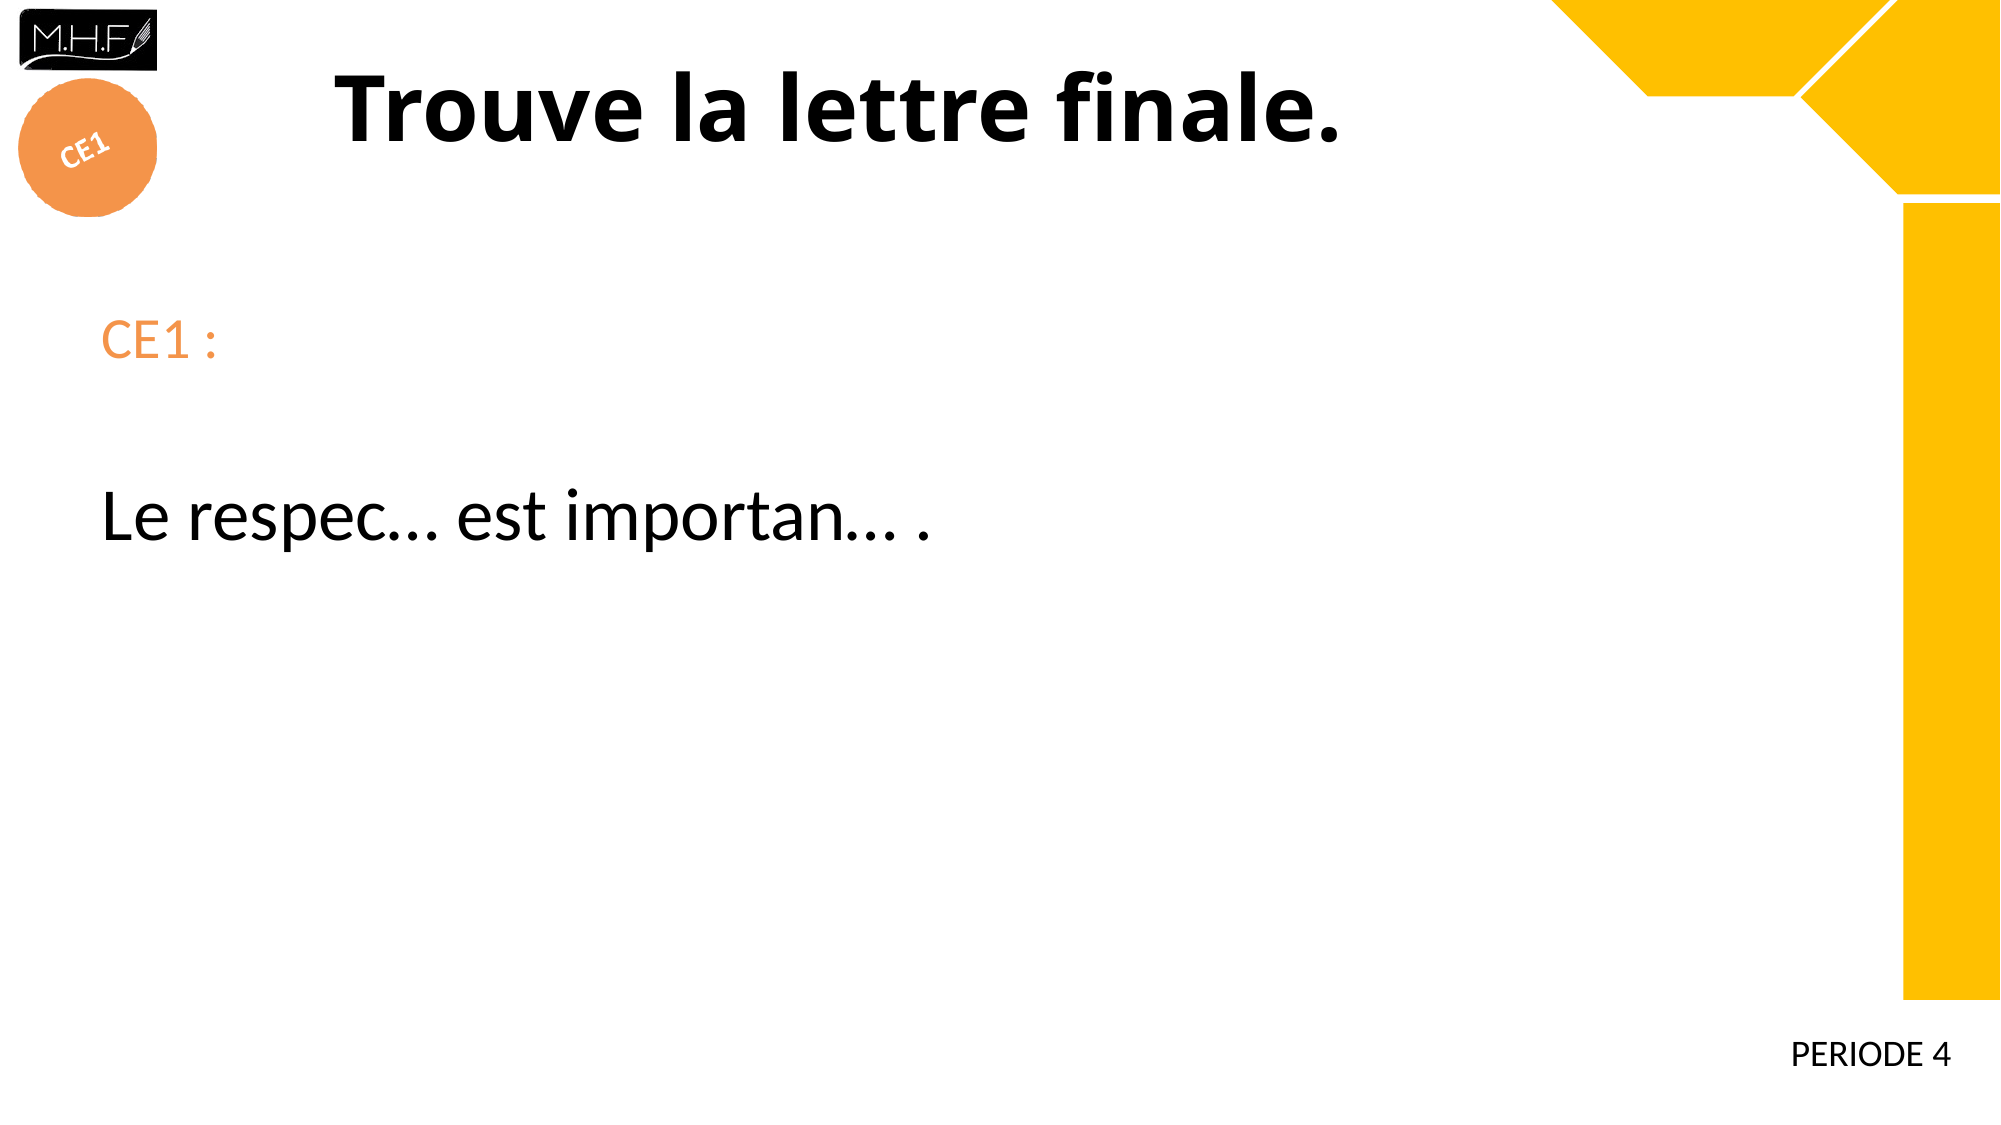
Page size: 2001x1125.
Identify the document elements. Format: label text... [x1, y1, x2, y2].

title Trouve la lettre finale. [318, 3, 1865, 221]
text_box [1799, 0, 2000, 196]
text_box [1549, 0, 1892, 98]
text_box PERIODE 4 [1362, 1021, 1967, 1125]
picture [18, 78, 157, 218]
list CE1 : Le respec… est importan… . [86, 300, 1000, 1015]
text_box [1902, 202, 2000, 1001]
picture [16, 7, 157, 74]
